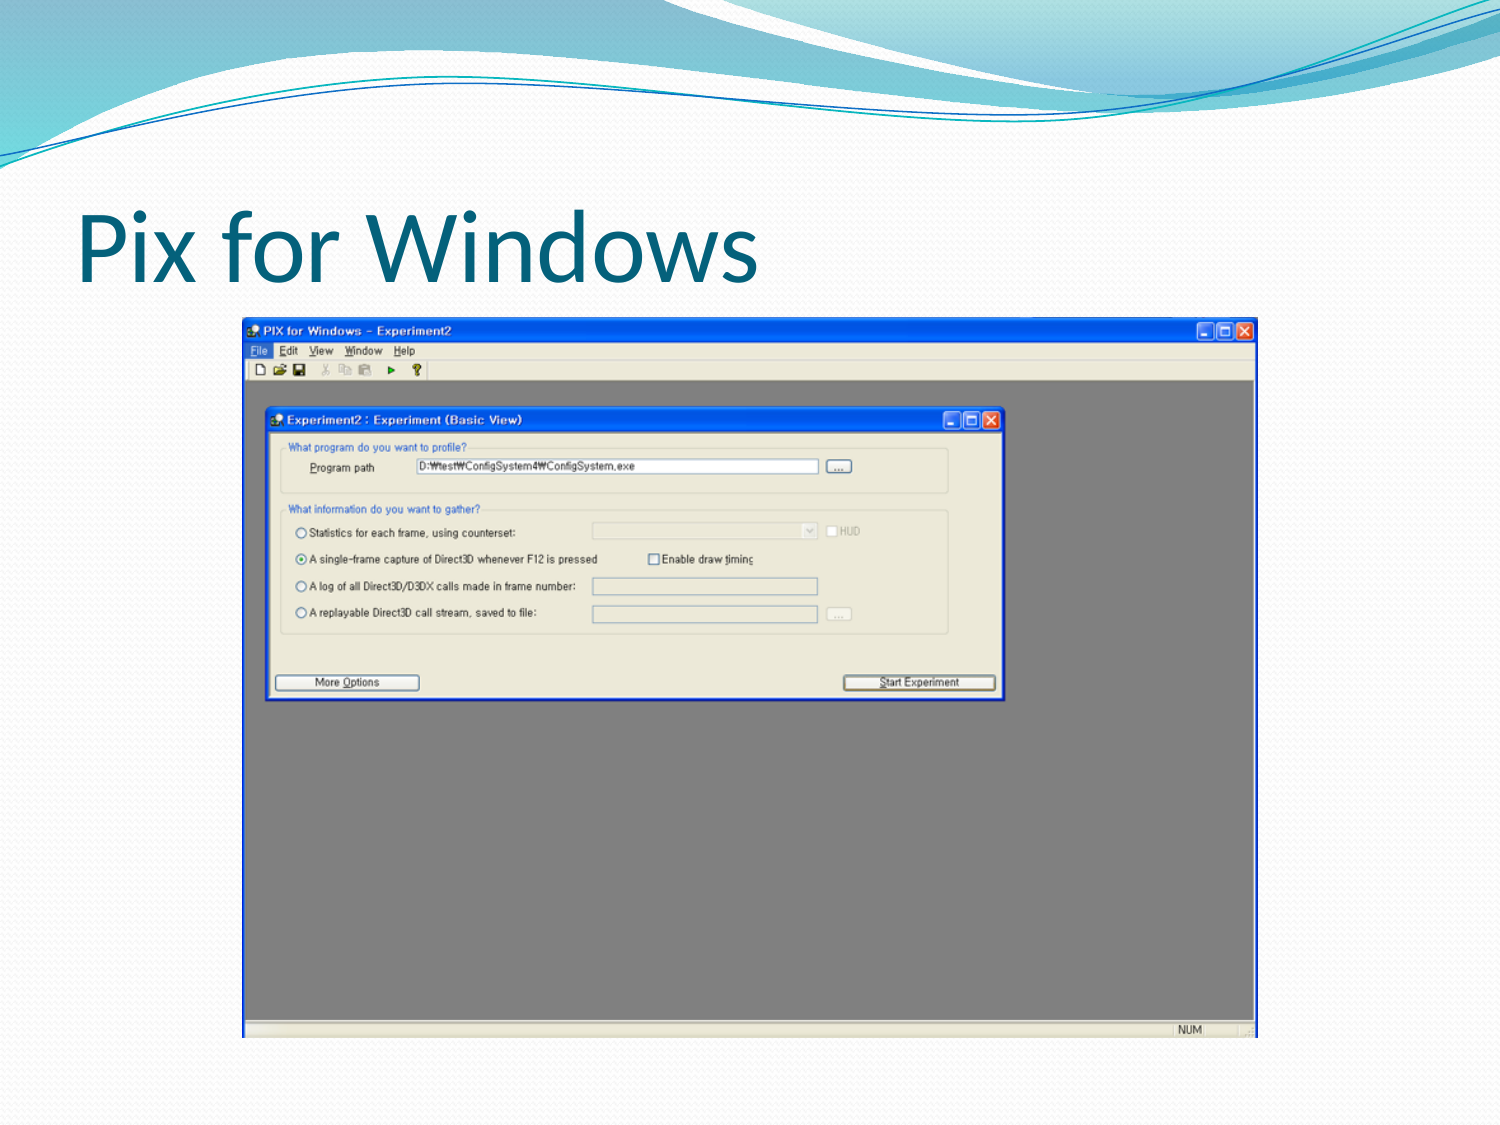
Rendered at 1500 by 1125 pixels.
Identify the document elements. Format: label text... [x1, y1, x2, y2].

title Pix for Windows [75, 115, 1425, 303]
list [242, 317, 1258, 1038]
